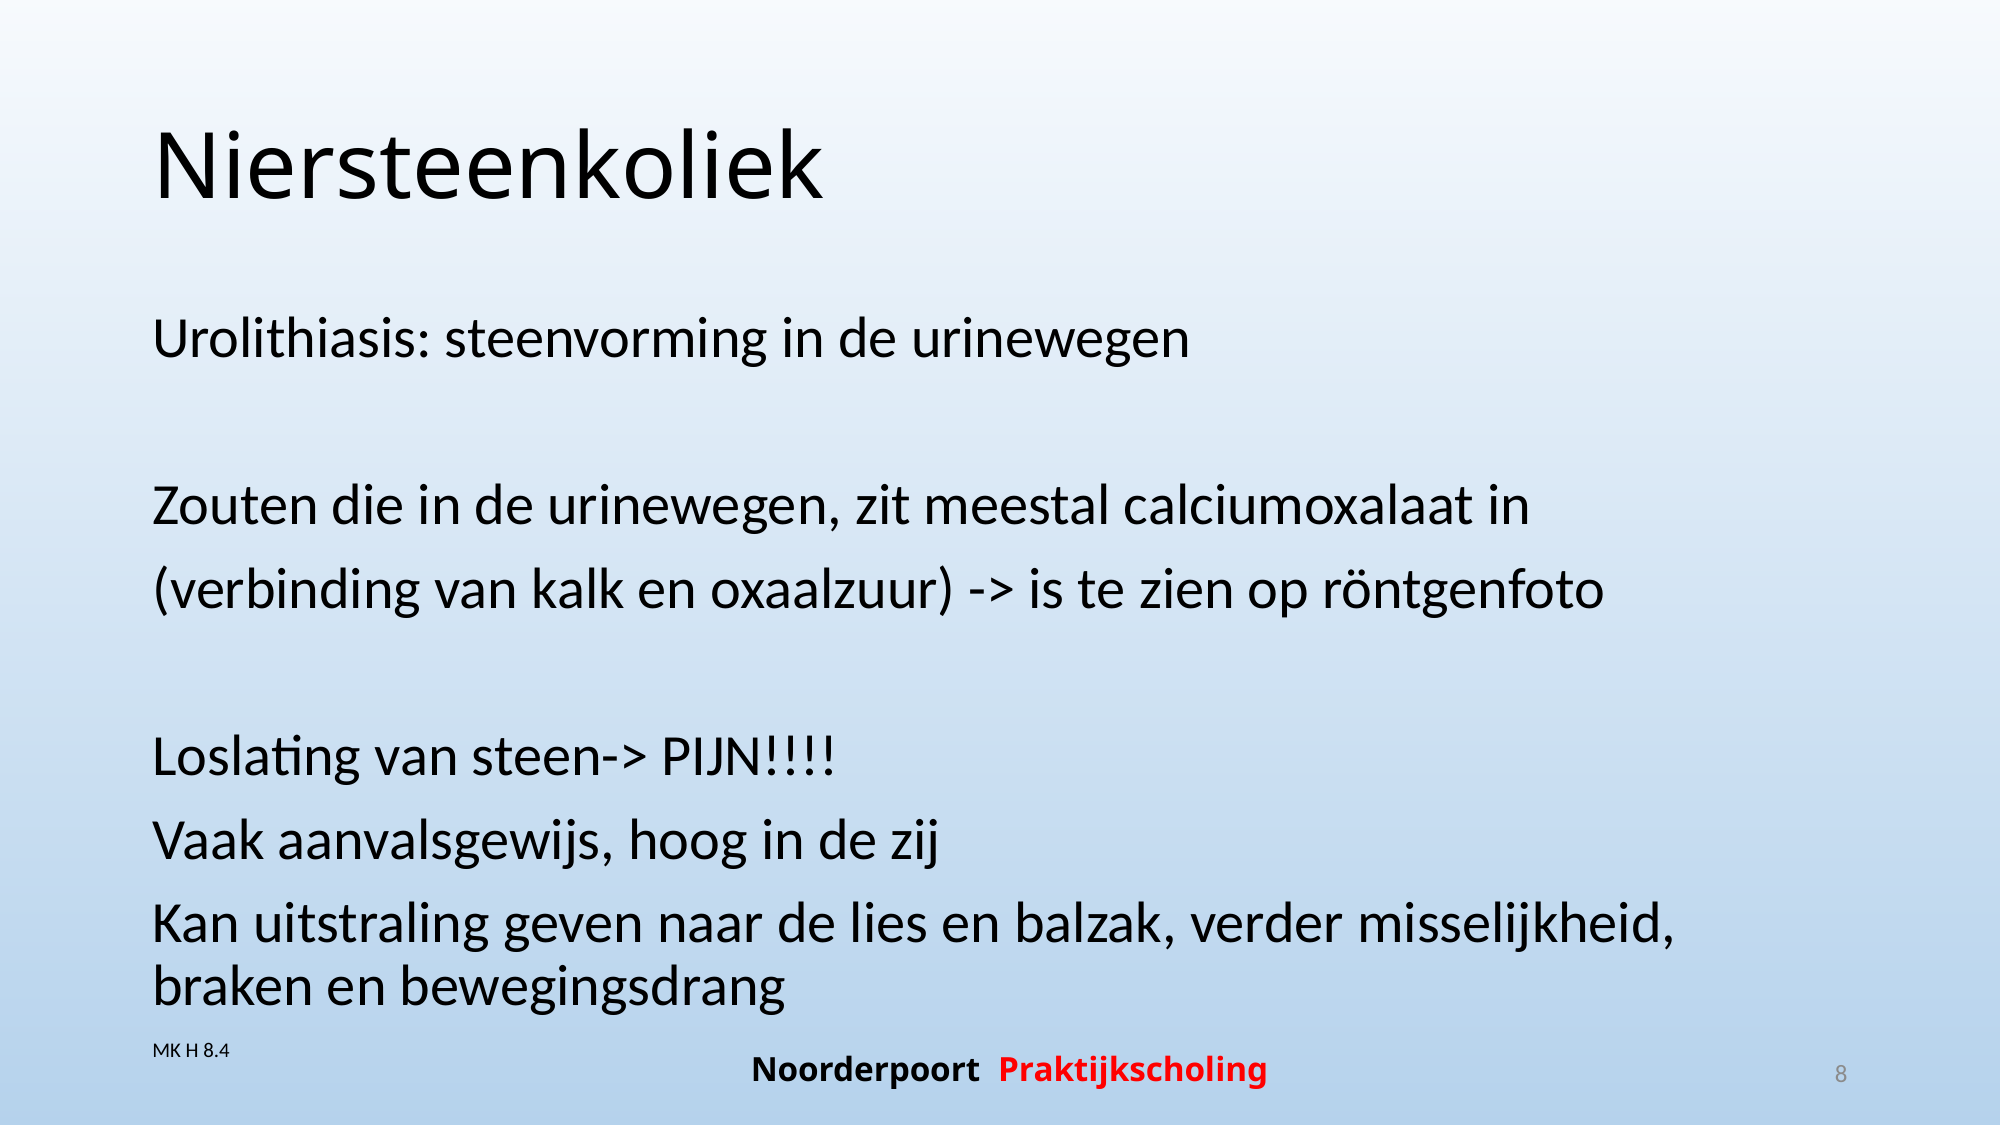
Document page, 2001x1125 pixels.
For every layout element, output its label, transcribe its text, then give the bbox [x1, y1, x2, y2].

footer Noorderpoort Praktijkscholing [249, 1038, 1770, 1099]
slide_number 8 [1412, 1042, 1863, 1103]
title Niersteenkoliek [137, 59, 1863, 278]
list Urolithiasis: steenvorming in de urinewegen Zouten die in de urinewegen, zit meestal calciumoxalaat in (verbinding van kalk en oxaalzuur) -> is te zien op röntgenfoto Loslating van steen-> PIJN!!!! Vaak aanvalsgewijs, hoog in de zij Kan uitstraling geven naar de lies en balzak, verder misselijkheid, braken en bewegingsdrang MK H 8.4 [137, 299, 1863, 1076]
